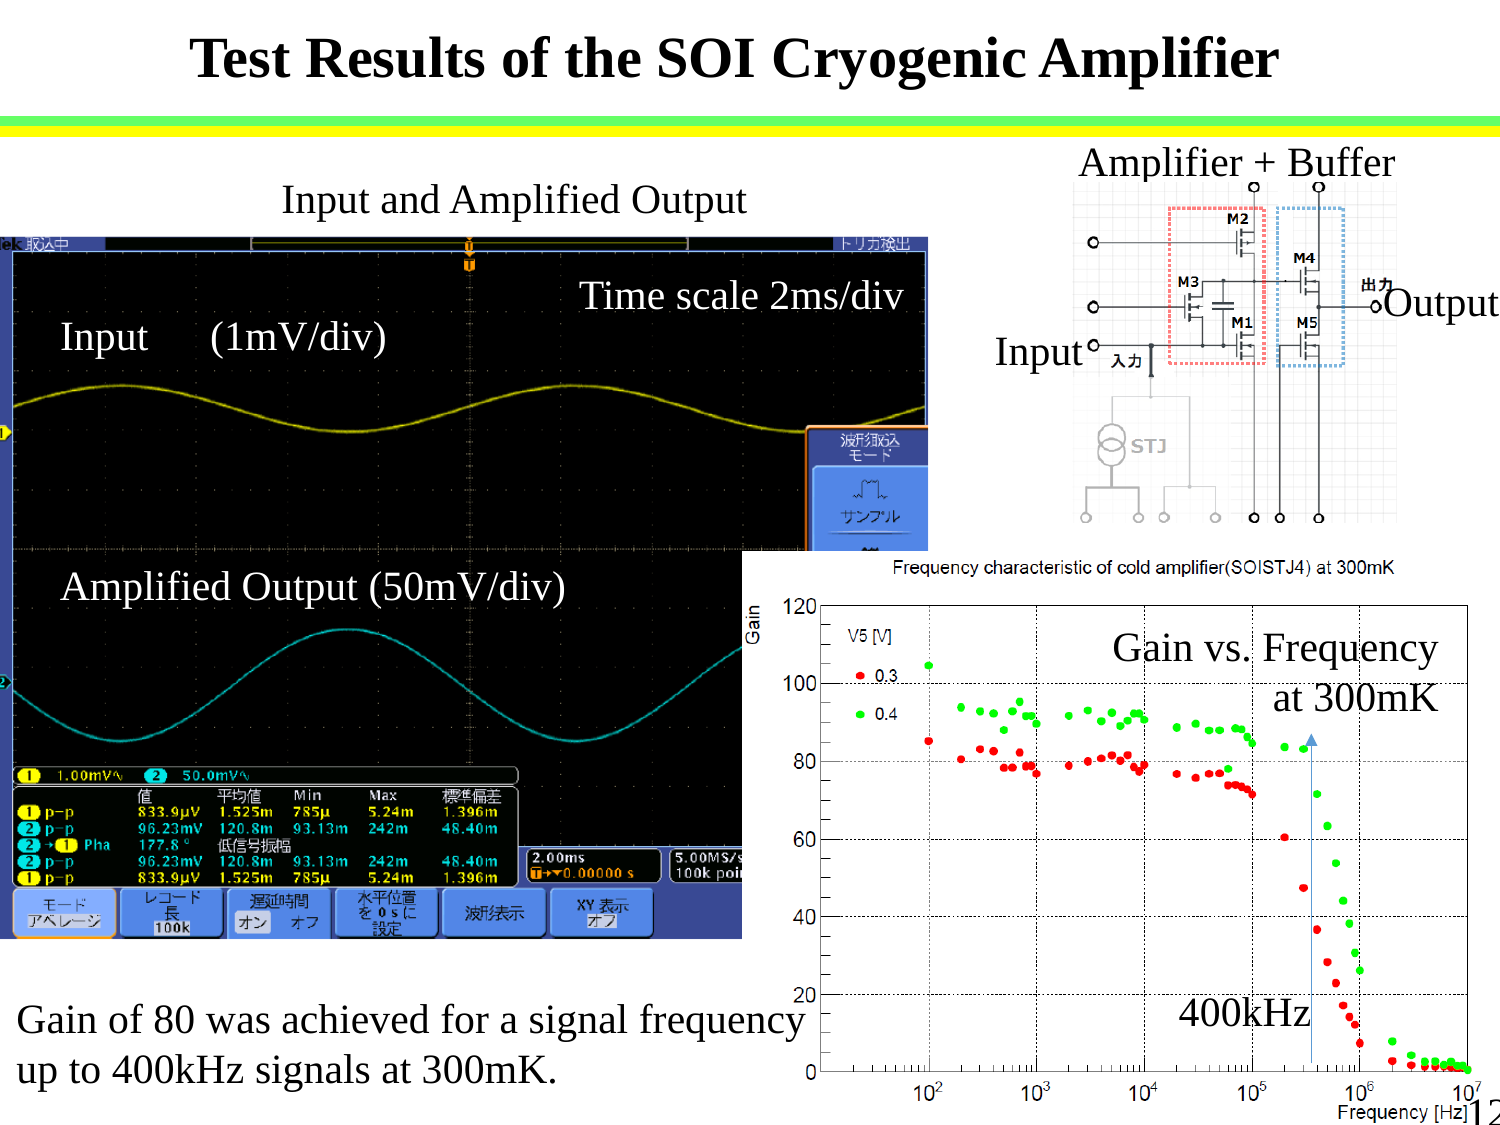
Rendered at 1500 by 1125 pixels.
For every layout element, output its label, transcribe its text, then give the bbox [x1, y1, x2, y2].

text_box [0, 126, 1500, 137]
text_box Input and Amplified Output [266, 164, 763, 227]
text_box Input [979, 315, 1072, 381]
picture [1072, 182, 1397, 523]
text_box Amplifier + Buffer [1063, 127, 1411, 193]
text_box Test Results of the SOI Cryogenic Amplifier [0, 0, 1493, 117]
text_box Gain of 80 was achieved for a signal frequency up to 400kHz signals at 300mK. [1, 984, 742, 1100]
picture [0, 227, 1500, 1125]
text_box Output [1397, 267, 1500, 333]
text_box [0, 116, 1500, 126]
